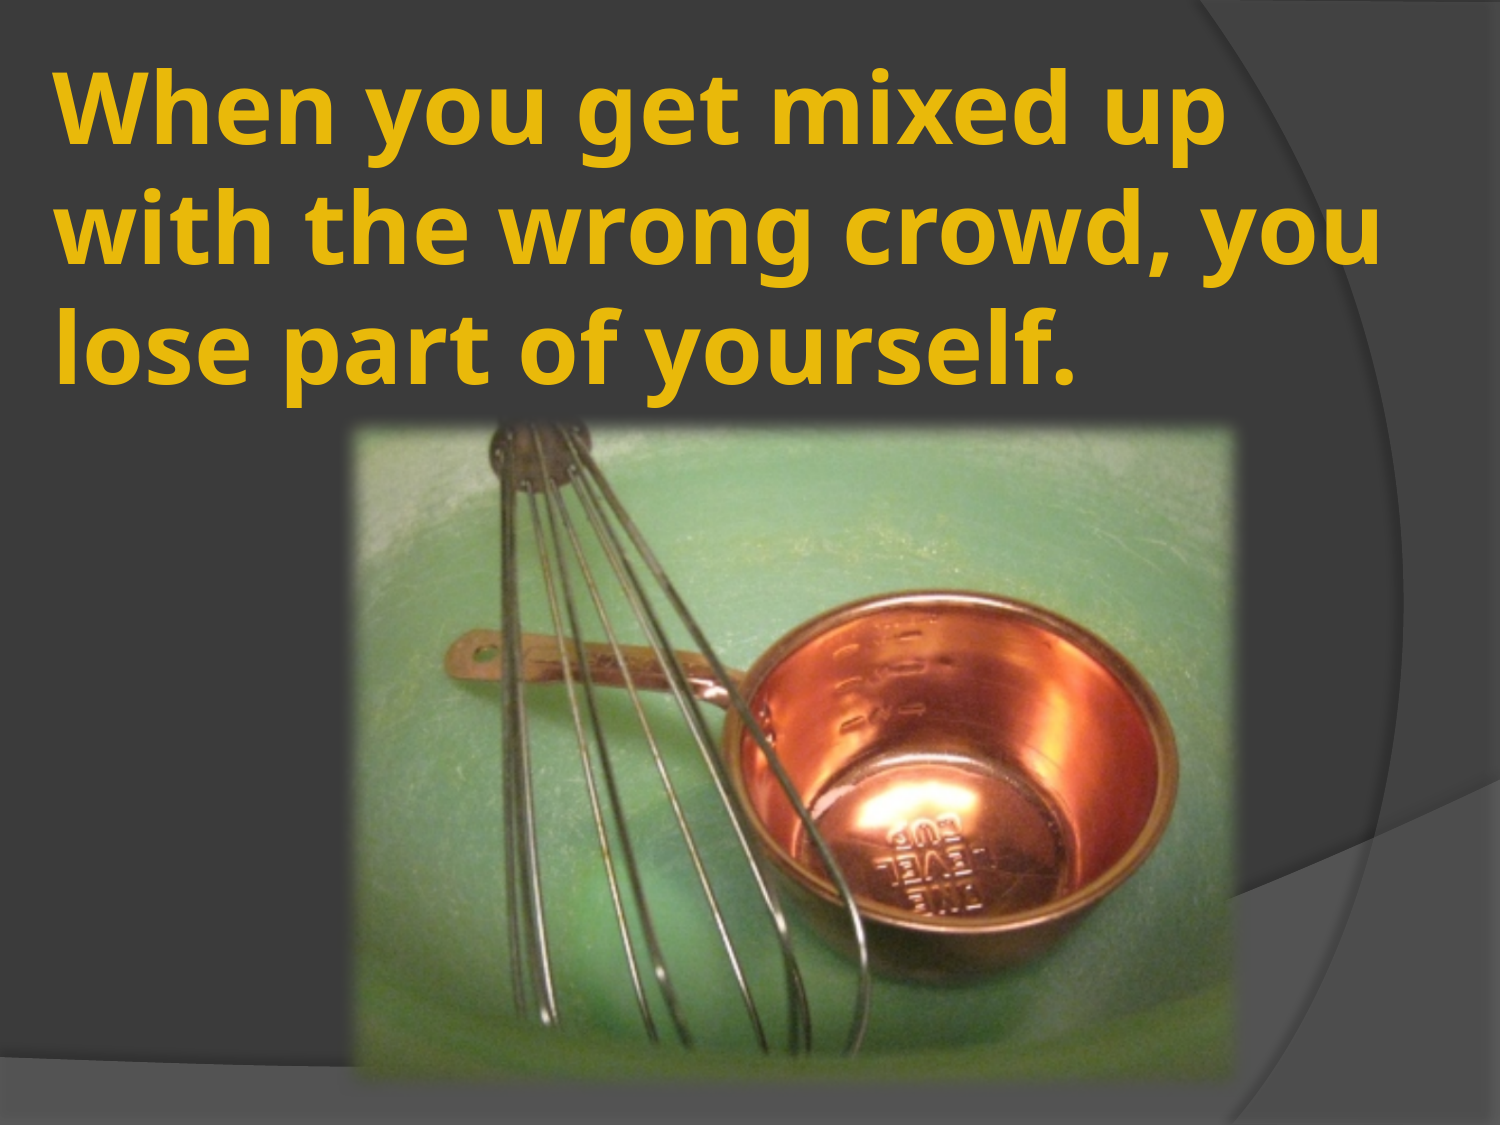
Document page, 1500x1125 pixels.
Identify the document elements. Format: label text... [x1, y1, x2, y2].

text_box When you get mixed up with the wrong crowd, you lose part of yourself. [37, 37, 1463, 413]
picture [337, 412, 1252, 1099]
